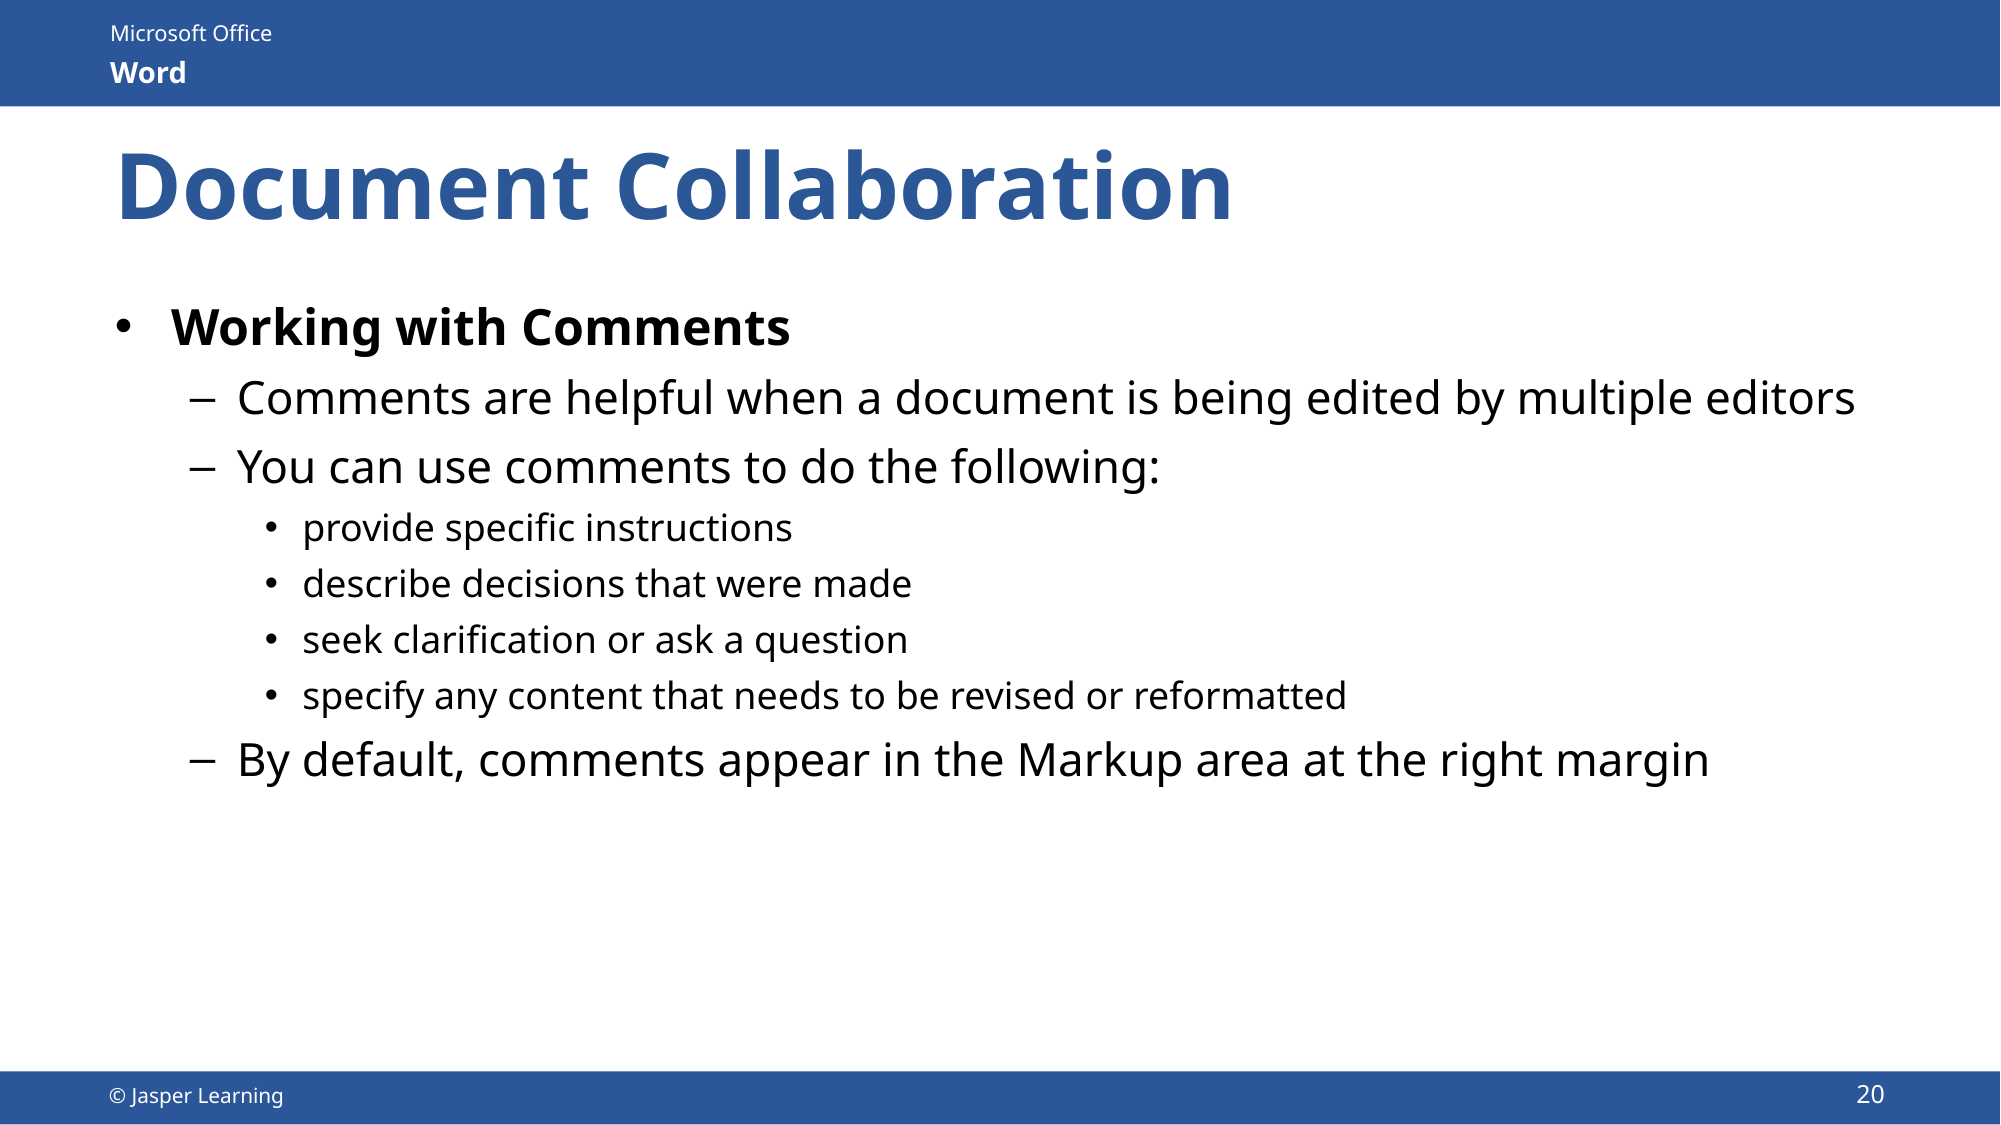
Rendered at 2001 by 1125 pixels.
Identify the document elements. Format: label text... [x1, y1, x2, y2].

footer © Jasper Learning [94, 1066, 769, 1125]
list Working with Comments Comments are helpful when a document is being edited by multiple editors You can use comments to do the following: provide specific instructions describe decisions that were made seek clarification or ask a question specify any content that needs to be revised or reformatted By default, comments appear in the Markup area at the right margin [99, 283, 1900, 1026]
title Document Collaboration [99, 118, 1866, 248]
slide_number 20 [1433, 1065, 1900, 1125]
